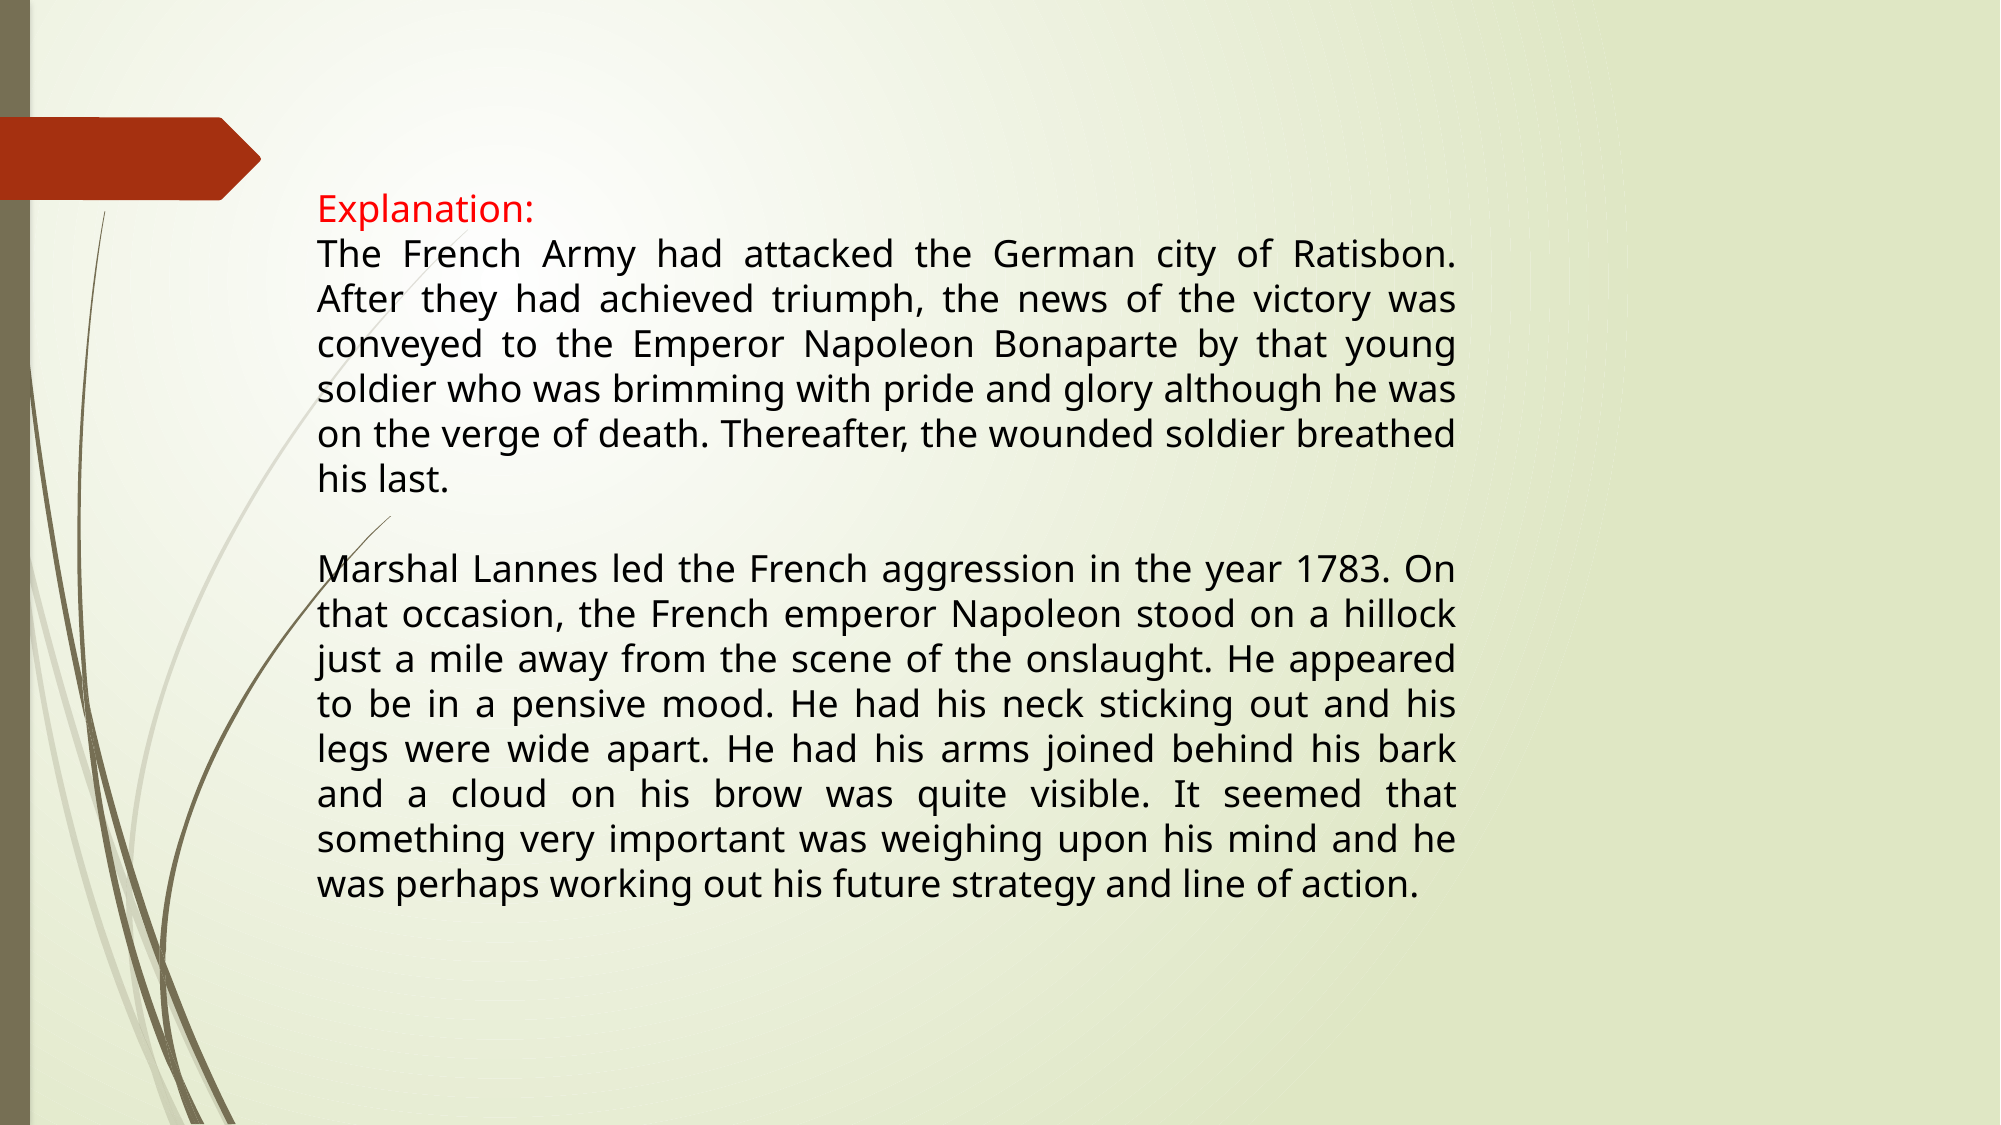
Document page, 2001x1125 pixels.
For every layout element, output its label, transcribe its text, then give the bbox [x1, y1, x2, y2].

text_box Explanation: The French Army had attacked the German city of Ratisbon. After they had achieved triumph, the news of the victory was conveyed to the Emperor Napoleon Bonaparte by that young soldier who was brimming with pride and glory although he was on the verge of death. Thereafter, the wounded soldier breathed his last. Marshal Lannes led the French aggression in the year 1783. On that occasion, the French emperor Napoleon stood on a hillock just a mile away from the scene of the onslaught. He appeared to be in a pensive mood. He had his neck sticking out and his legs were wide apart. He had his arms joined behind his bark and a cloud on his brow was quite visible. It seemed that something very important was weighing upon his mind and he was perhaps working out his future strategy and line of action. [302, 177, 1473, 913]
